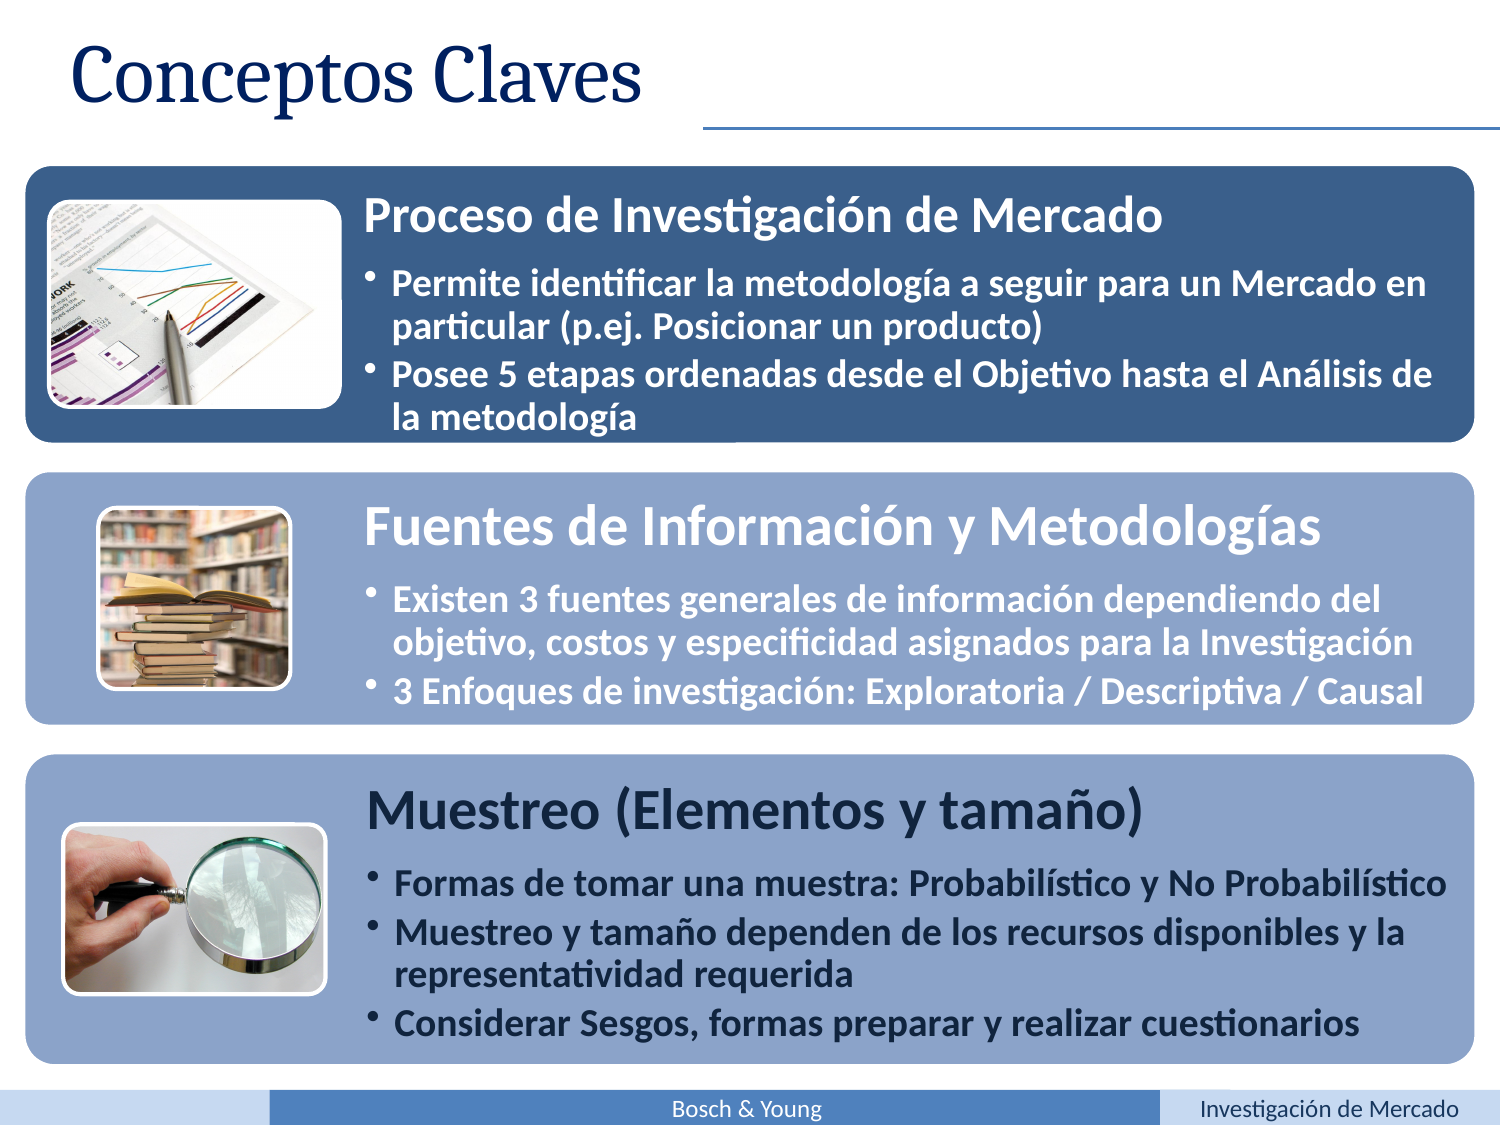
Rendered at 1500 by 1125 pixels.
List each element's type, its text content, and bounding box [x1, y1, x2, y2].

text_box Investigación de Mercado [1158, 1088, 1500, 1125]
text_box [23, 163, 1477, 1067]
text_box Bosch & Young [272, 1088, 1158, 1125]
text_box [0, 1088, 272, 1125]
text_box Conceptos Claves [0, 11, 832, 127]
